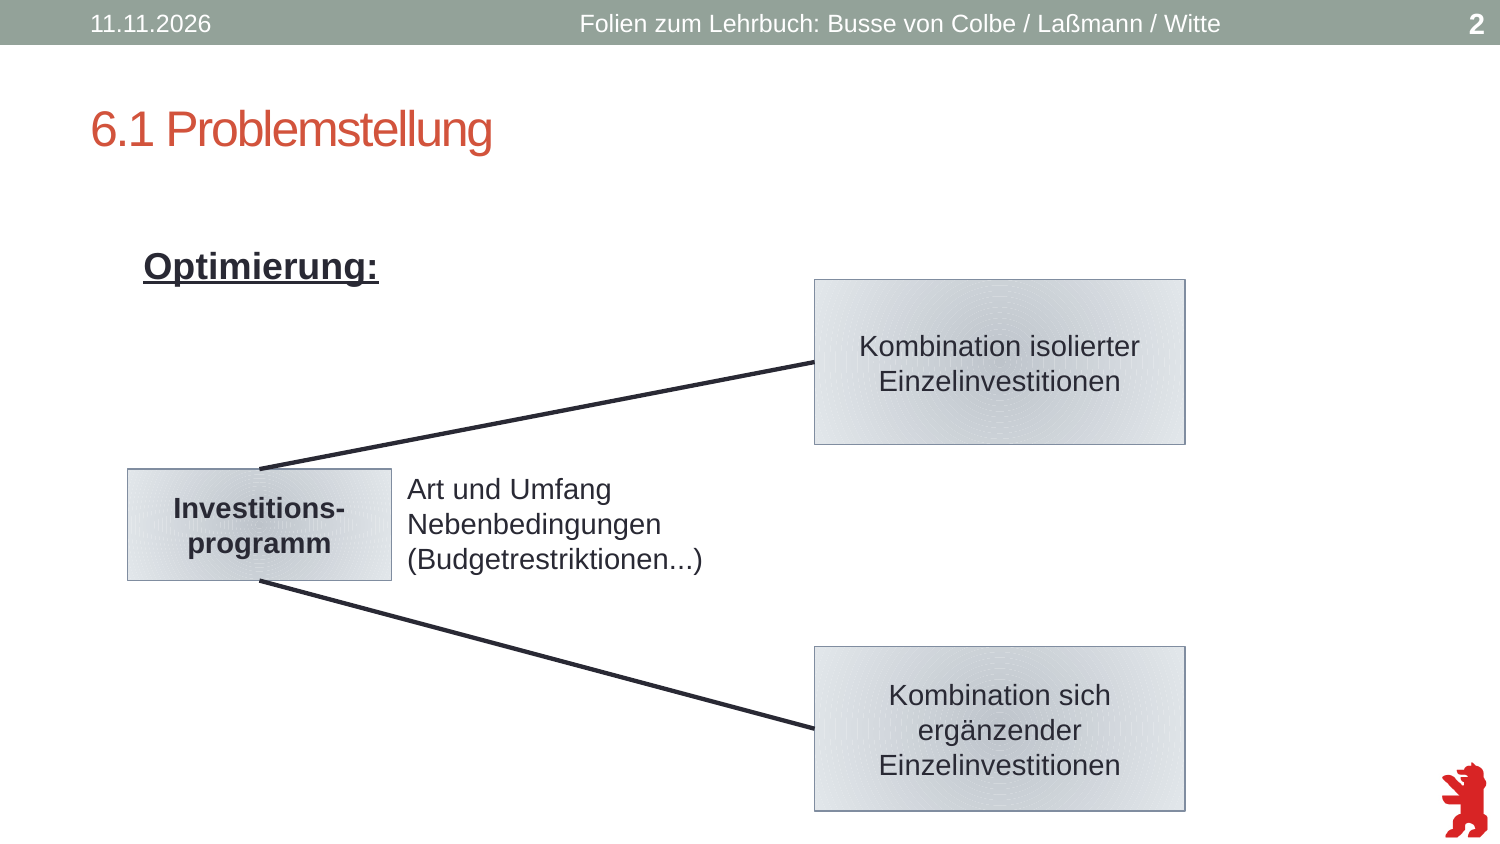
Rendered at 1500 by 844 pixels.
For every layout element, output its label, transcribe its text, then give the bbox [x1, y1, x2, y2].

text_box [259, 361, 815, 470]
text_box Kombination sich ergänzender Einzelinvestitionen [814, 646, 1186, 812]
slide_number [75, 2, 550, 43]
slide_number 2 [1325, 2, 1500, 43]
text_box Kombination isolierter Einzelinvestitionen [814, 279, 1186, 445]
text_box Art und Umfang Nebenbedingungen (Budgetrestriktionen...) [392, 477, 719, 577]
title 6.1 Problemstellung [75, 65, 1425, 188]
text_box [259, 580, 815, 730]
footer Folien zum Lehrbuch: Busse von Colbe / Laßmann / Witte [562, 2, 1238, 43]
picture [1434, 760, 1500, 844]
text_box Investitions-programm [127, 468, 392, 581]
text_box Optimierung: [128, 234, 394, 295]
